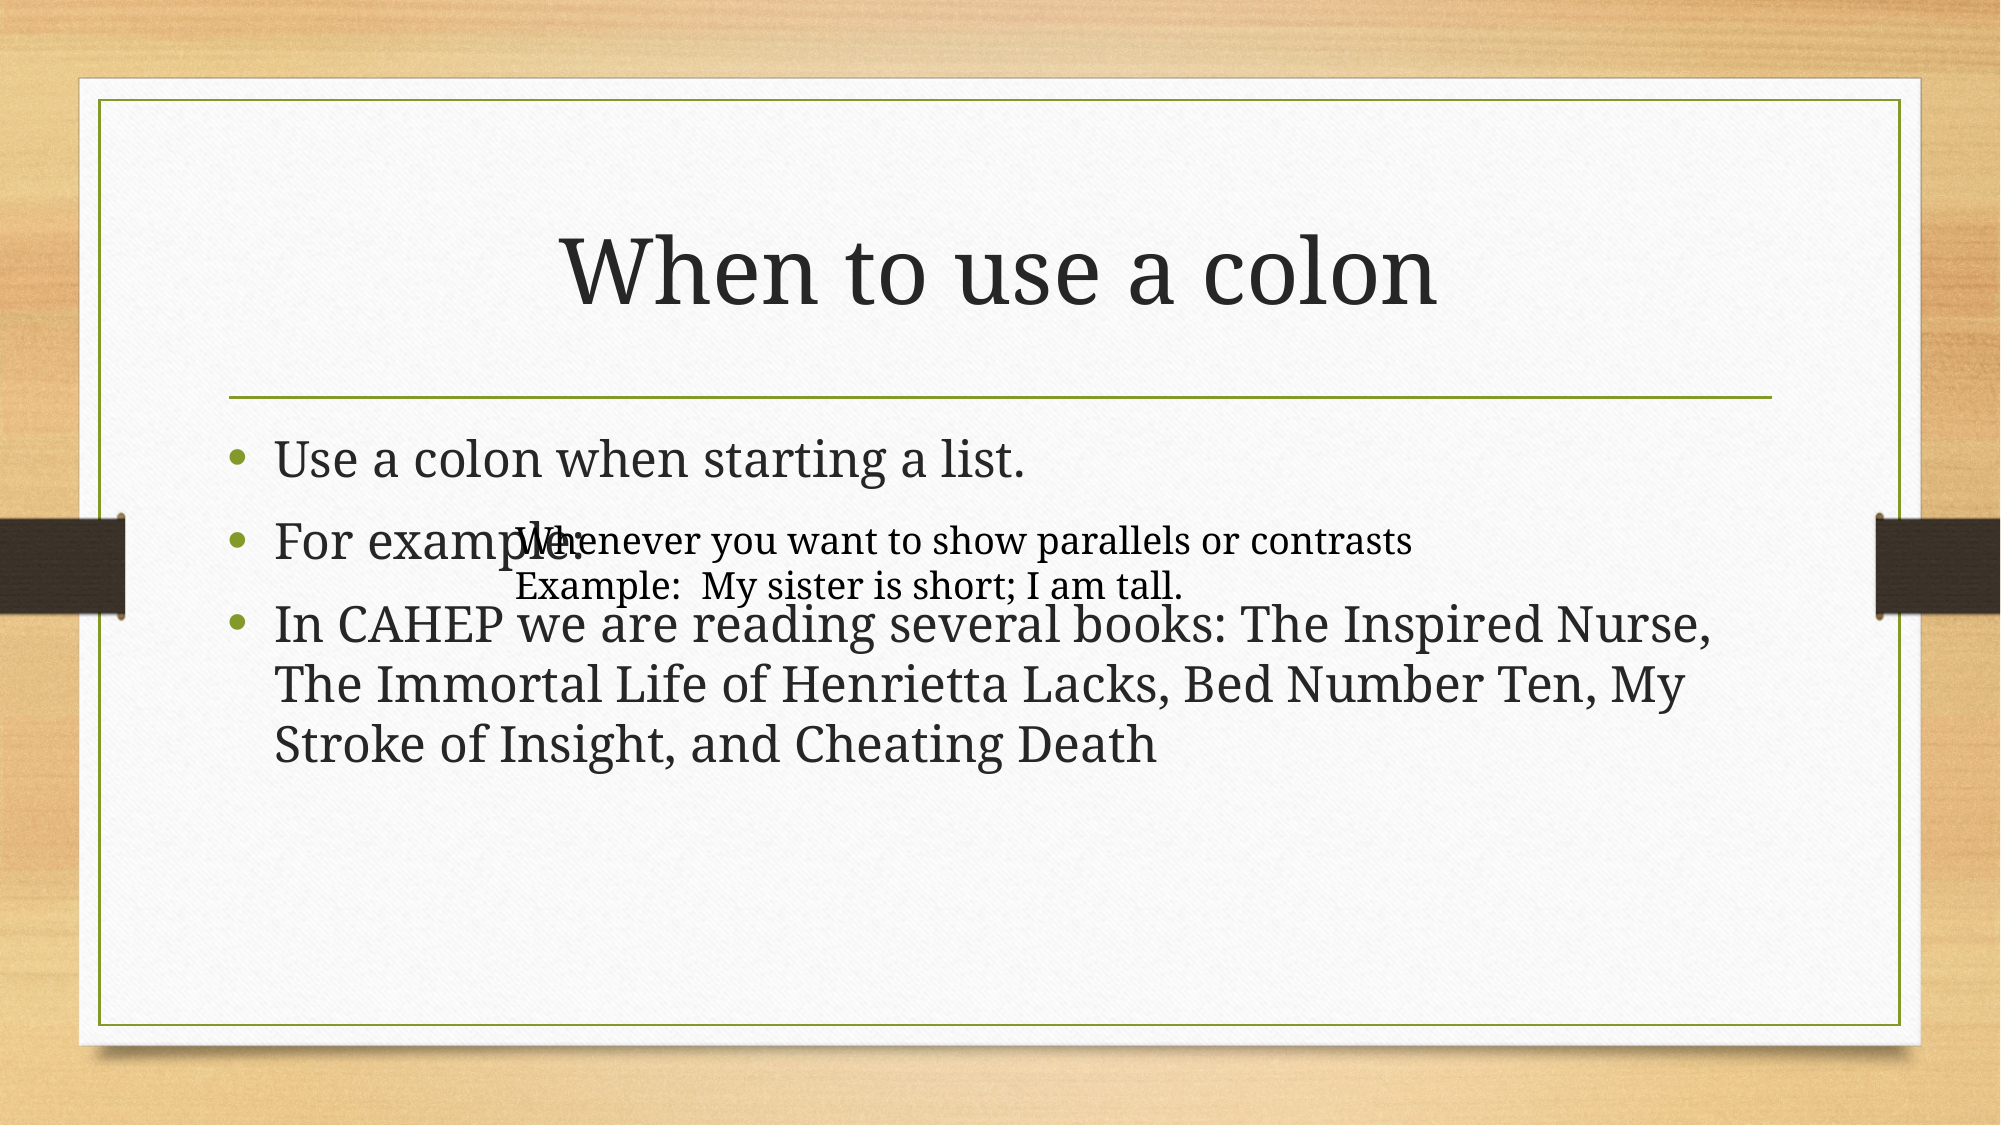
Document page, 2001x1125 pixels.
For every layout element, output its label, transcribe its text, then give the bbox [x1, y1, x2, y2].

text_box Whenever you want to show parallels or contrasts Example: My sister is short; I am tall. [500, 509, 1500, 615]
list Use a colon when starting a list. For example: In CAHEP we are reading several books: The Inspired Nurse, The Immortal Life of Henrietta Lacks, Bed Number Ten, My Stroke of Insight, and Cheating Death [212, 419, 1788, 964]
picture [0, 0, 2001, 1125]
title When to use a colon [212, 161, 1788, 375]
